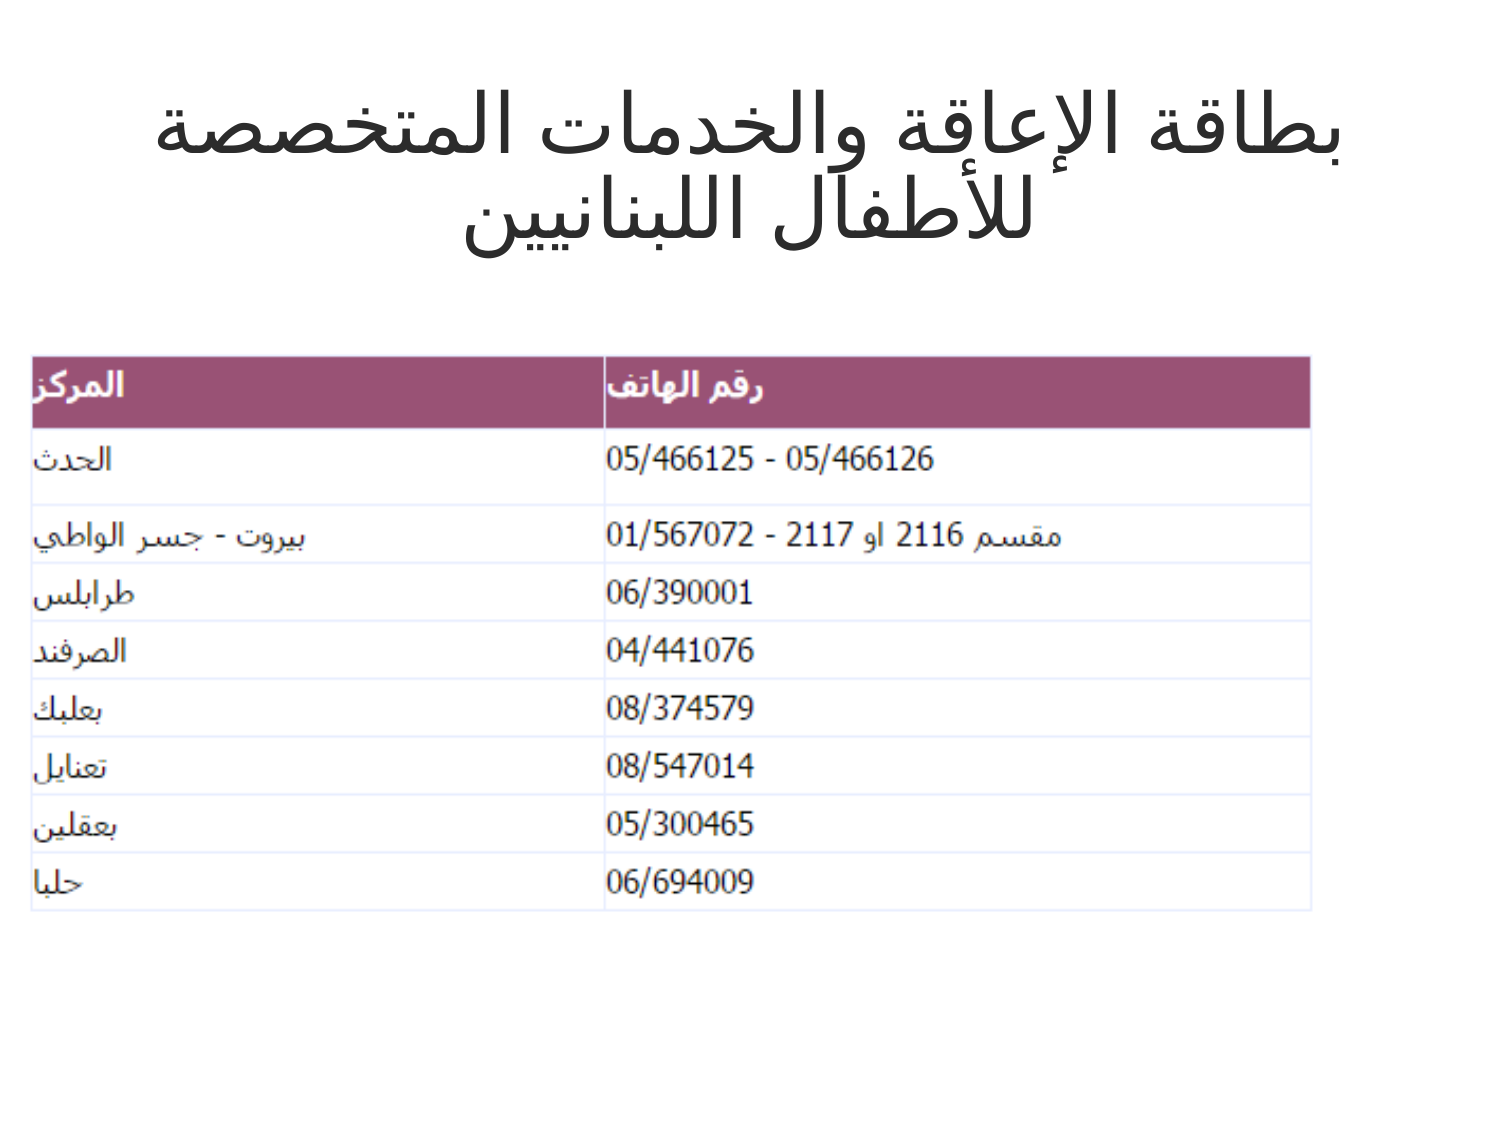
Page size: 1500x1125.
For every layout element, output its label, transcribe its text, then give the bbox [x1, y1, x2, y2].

picture [12, 324, 1463, 962]
title بطاقة الإعاقة والخدمات المتخصصة للأطفال اللبنانيين [112, 46, 1388, 295]
